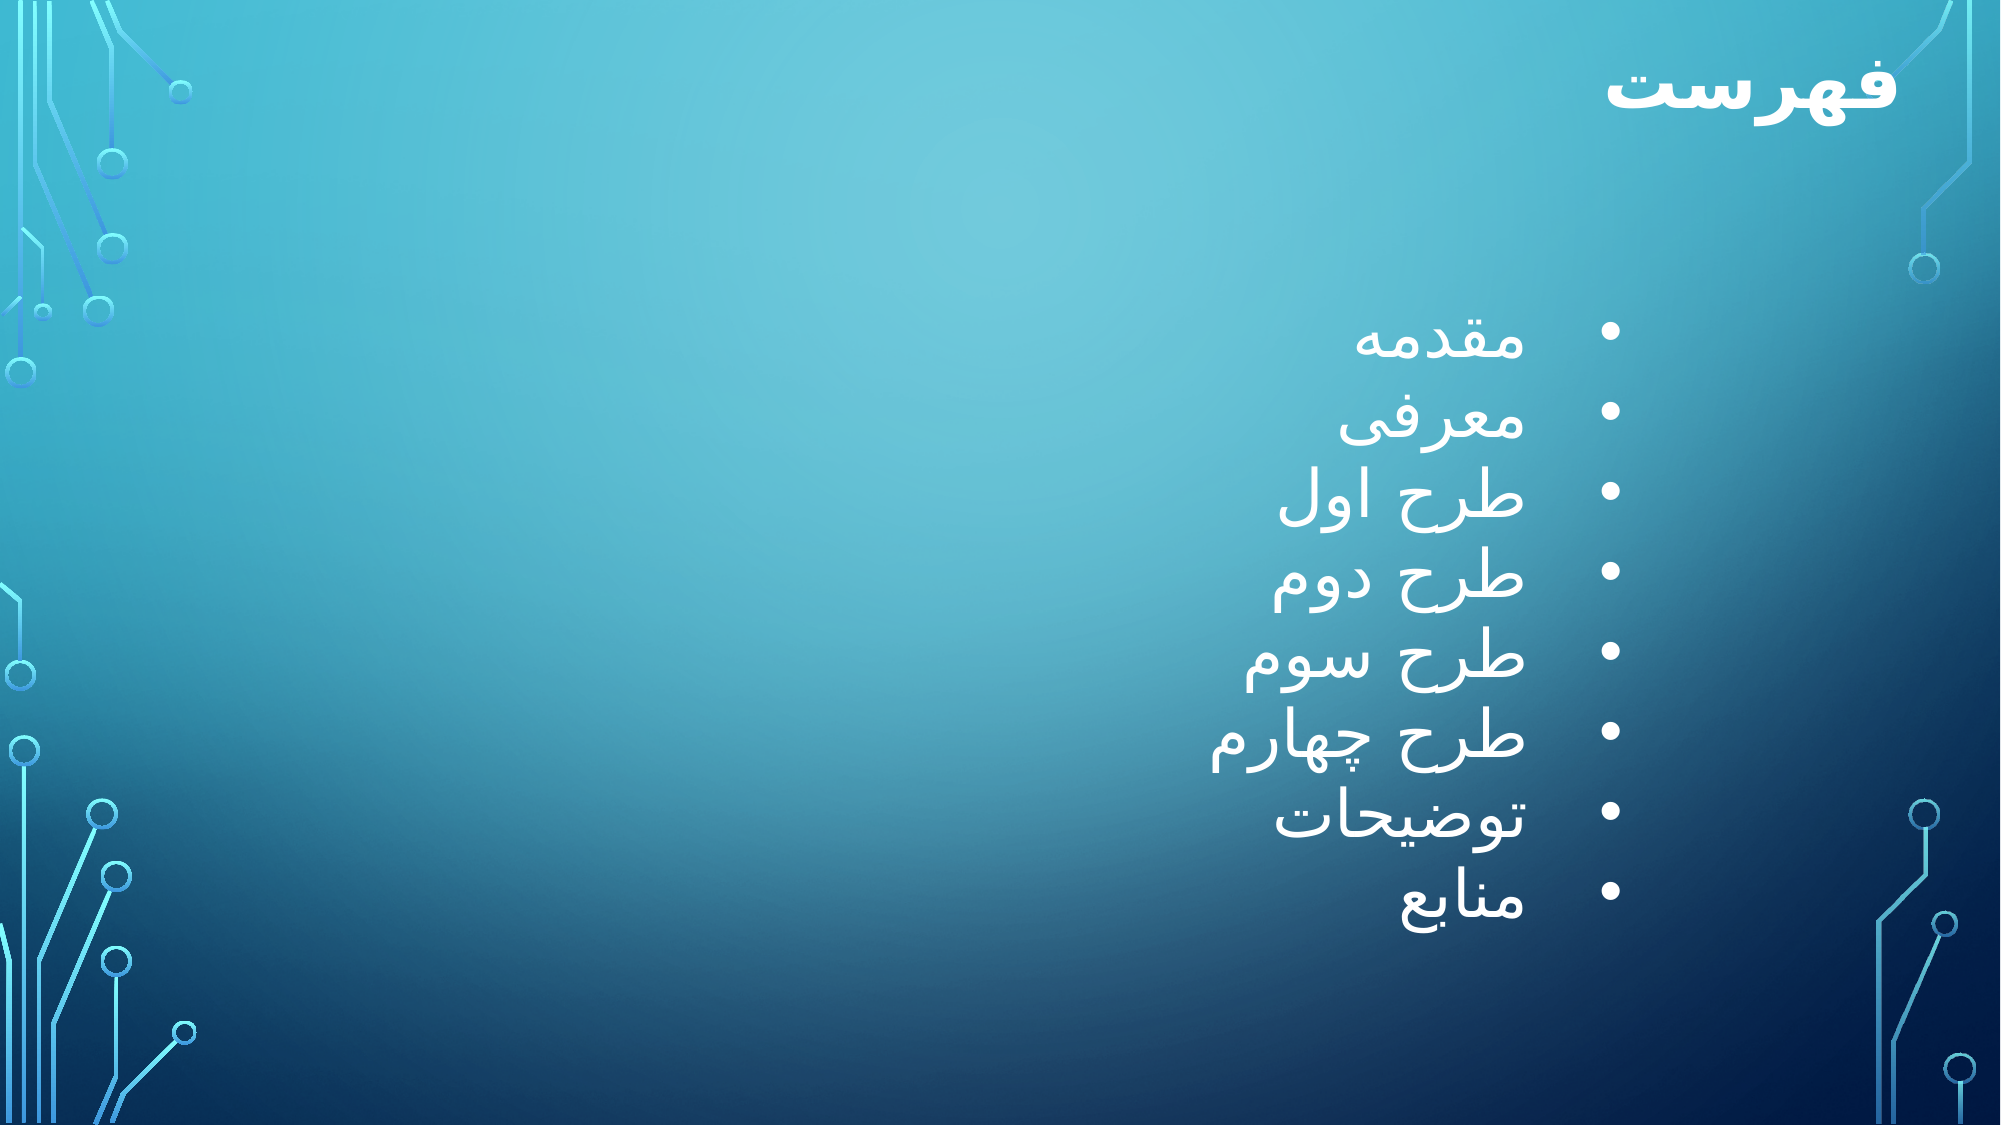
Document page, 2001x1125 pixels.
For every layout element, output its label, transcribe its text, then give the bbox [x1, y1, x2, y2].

text_box فهرست [1588, 36, 1917, 132]
text_box مقدمه معرفی طرح اول طرح دوم طرح سوم طرح چهارم توضیحات منابع [878, 283, 1638, 938]
